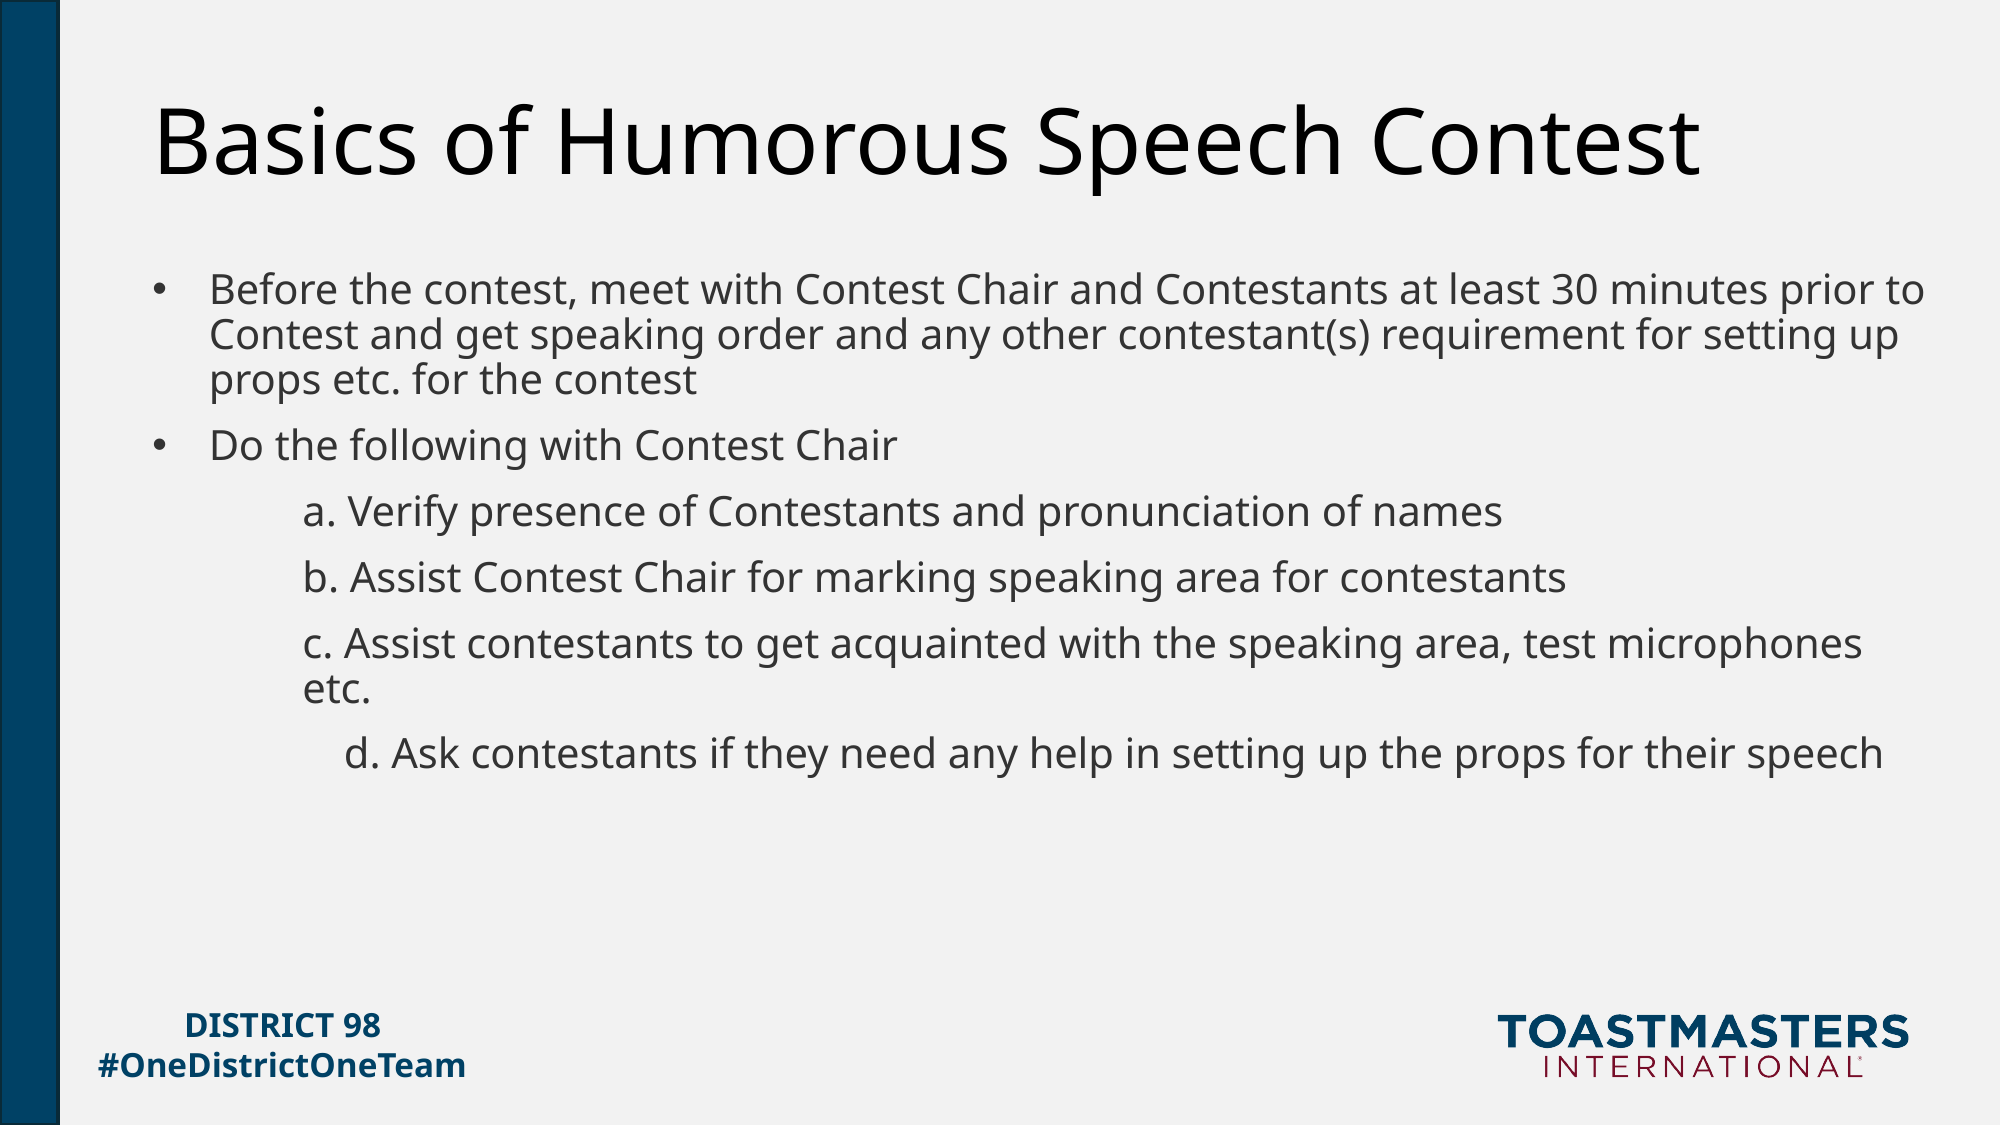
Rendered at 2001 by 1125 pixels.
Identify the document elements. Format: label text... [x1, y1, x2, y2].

text_box [0, 0, 60, 1125]
list Before the contest, meet with Contest Chair and Contestants at least 30 minutes prior to Contest and get speaking order and any other contestant(s) requirement for setting up props etc. for the contest Do the following with Contest Chair a. Verify presence of Contestants and pronunciation of names b. Assist Contest Chair for marking speaking area for contestants c. Assist contestants to get acquainted with the speaking area, test microphones etc. d. Ask contestants if they need any help in setting up the props for their speech [137, 260, 1944, 950]
text_box DISTRICT 98 #OneDistrictOneTeam [57, 996, 508, 1092]
picture [1383, 631, 2000, 1125]
title Basics of Humorous Speech Contest [137, 59, 1944, 229]
